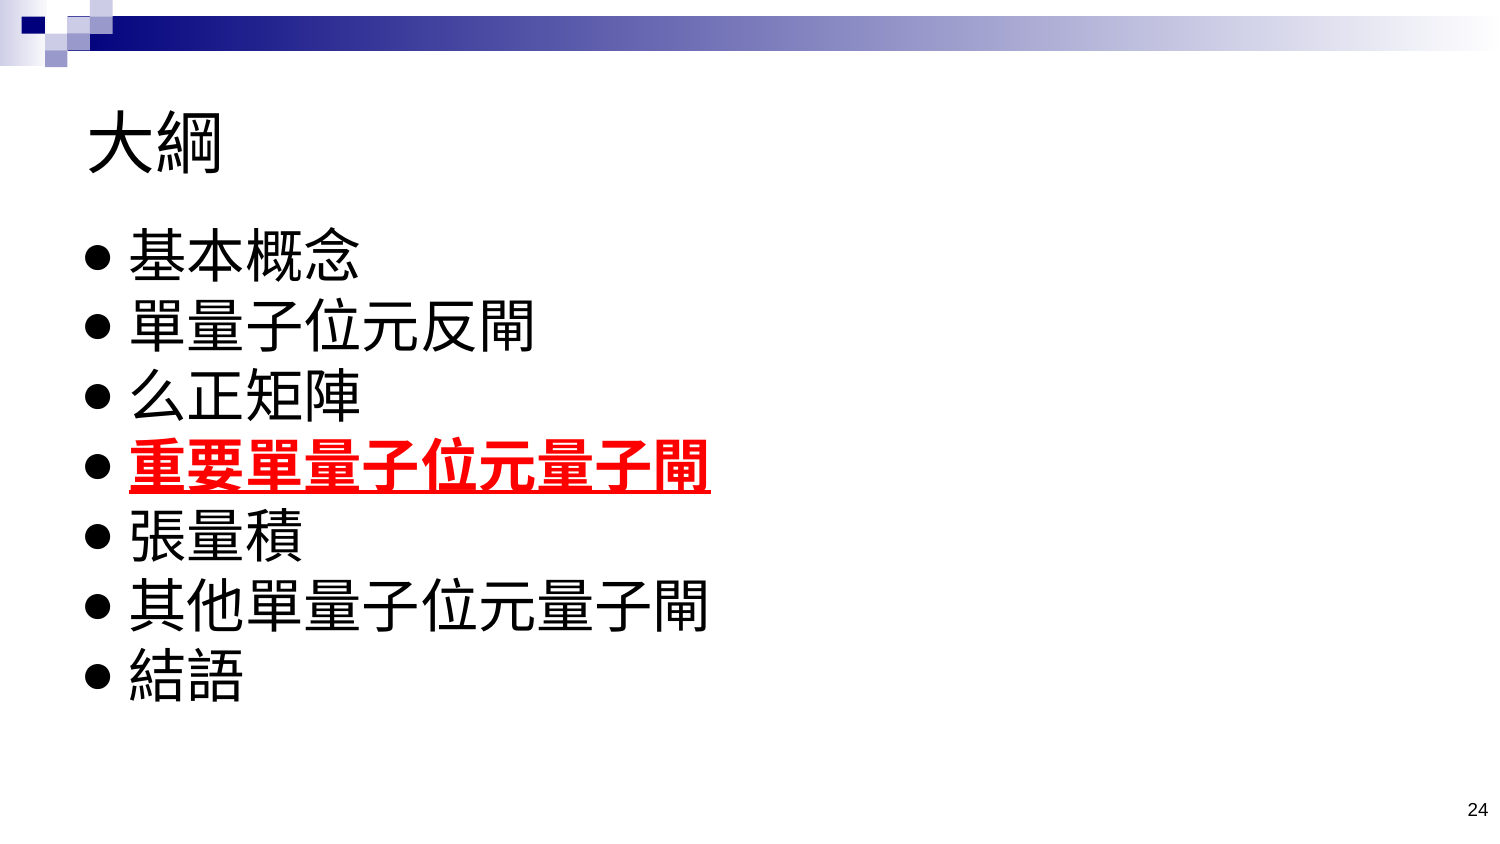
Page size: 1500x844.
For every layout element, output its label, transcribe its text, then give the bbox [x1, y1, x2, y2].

title 大綱 [75, 56, 1425, 226]
text_box 基本概念 單量子位元反閘 么正矩陣 重要單量子位元量子閘 張量積 其他單量子位元量子閘 結語 [61, 207, 1343, 844]
slide_number 24 [1149, 796, 1500, 827]
